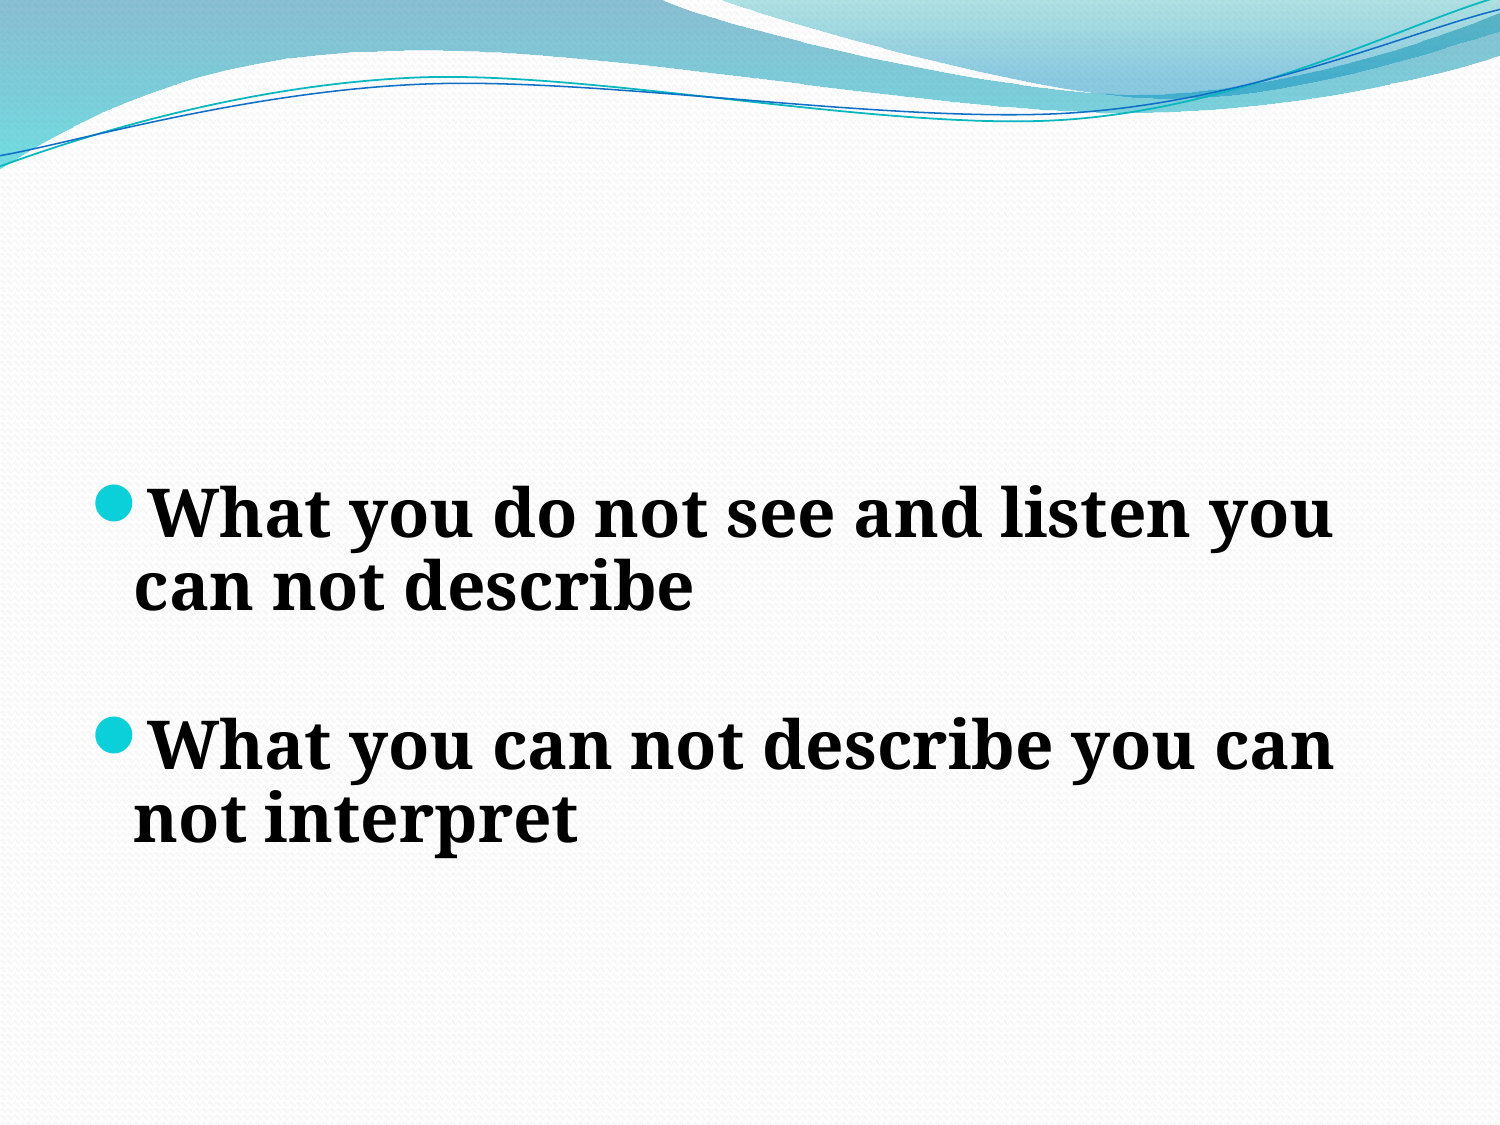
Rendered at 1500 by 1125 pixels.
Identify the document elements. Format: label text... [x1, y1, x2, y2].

list What you do not see and listen you can not describe What you can not describe you can not interpret [74, 317, 1426, 1038]
